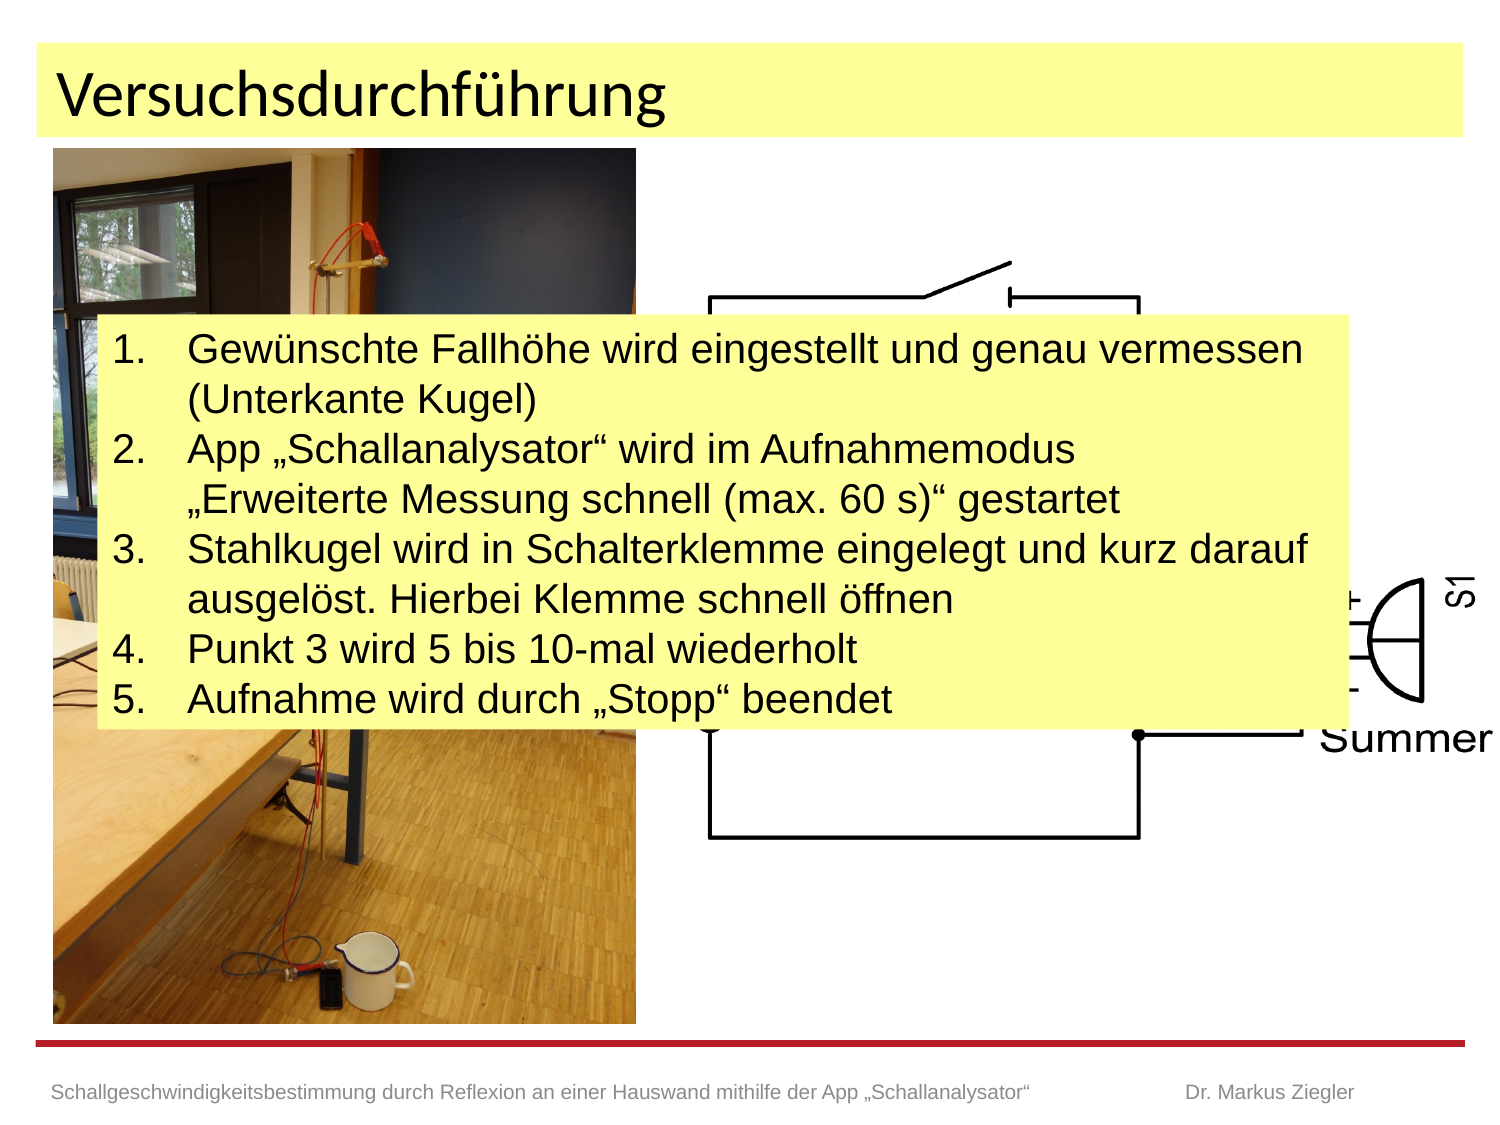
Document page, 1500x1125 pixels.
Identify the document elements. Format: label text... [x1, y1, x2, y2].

title Versuchsdurchführung [41, 42, 1459, 149]
picture [651, 250, 1500, 850]
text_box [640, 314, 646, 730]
footer Schallgeschwindigkeitsbestimmung durch Reflexion an einer Hauswand mithilfe der App „Schallanalysator“ Dr. Markus Ziegler [35, 1061, 1447, 1122]
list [52, 148, 637, 1024]
